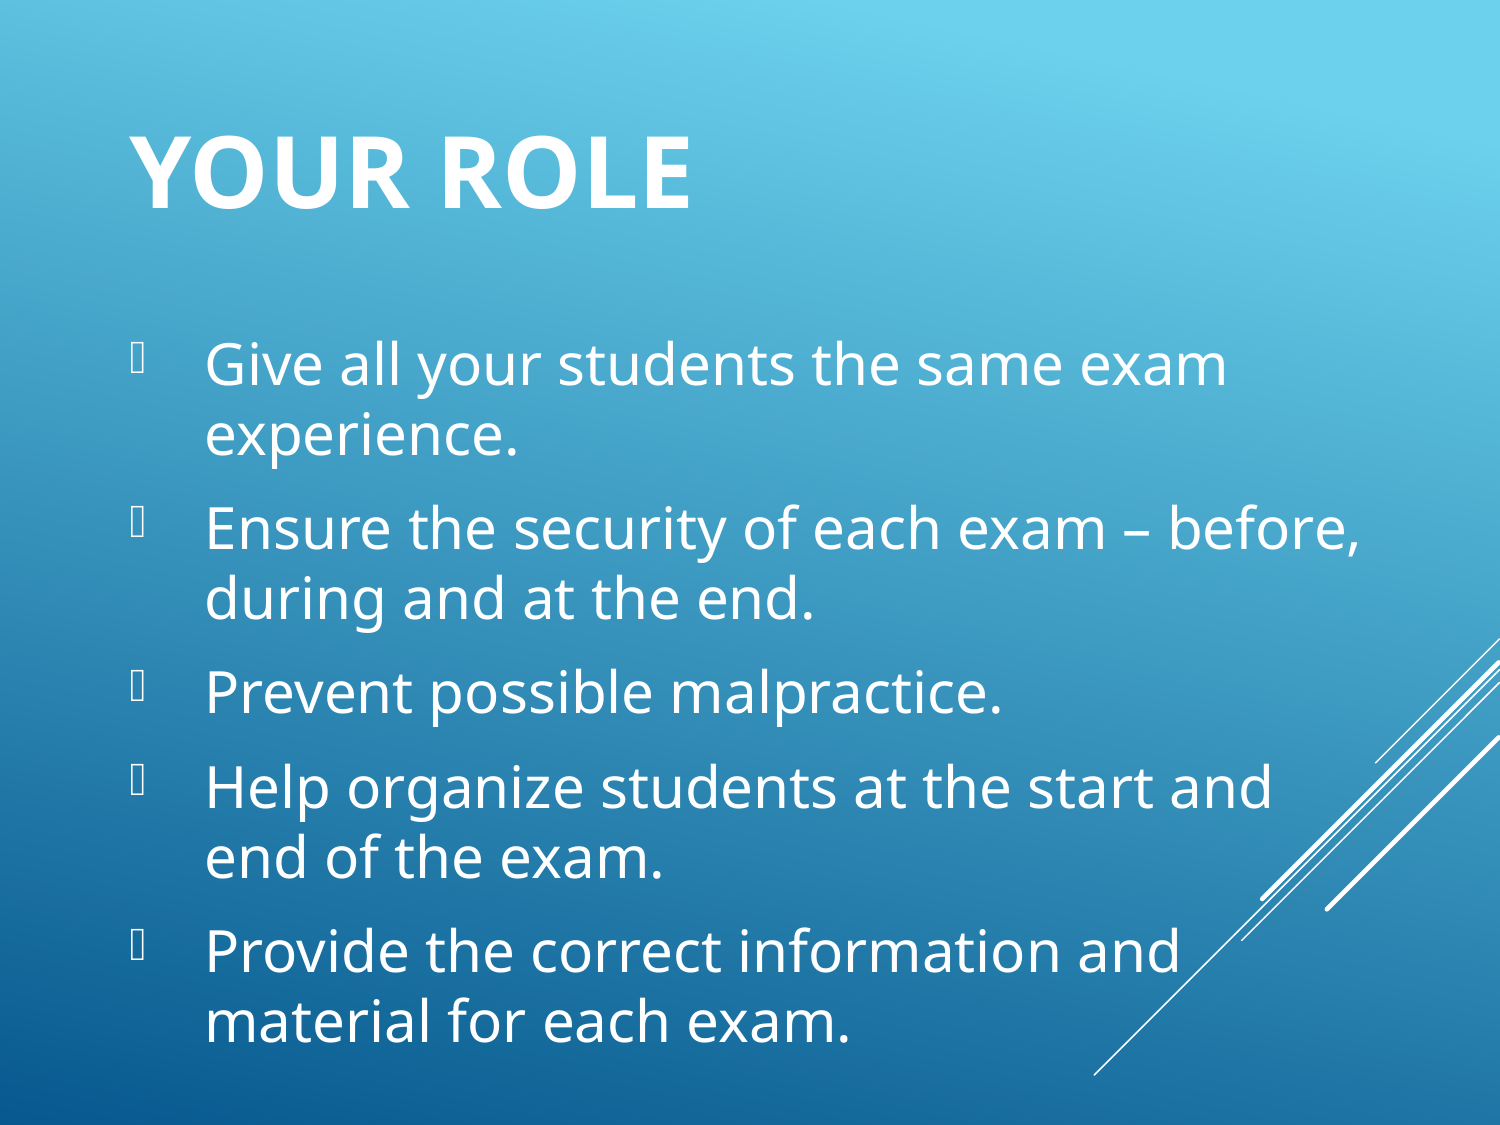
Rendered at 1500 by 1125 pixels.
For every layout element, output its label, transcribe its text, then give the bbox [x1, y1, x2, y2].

title Your Role [114, 43, 1190, 294]
list Give all your students the same exam experience. Ensure the security of each exam – before, during and at the end. Prevent possible malpractice. Help organize students at the start and end of the exam. Provide the correct information and material for each exam. [114, 299, 1386, 1082]
